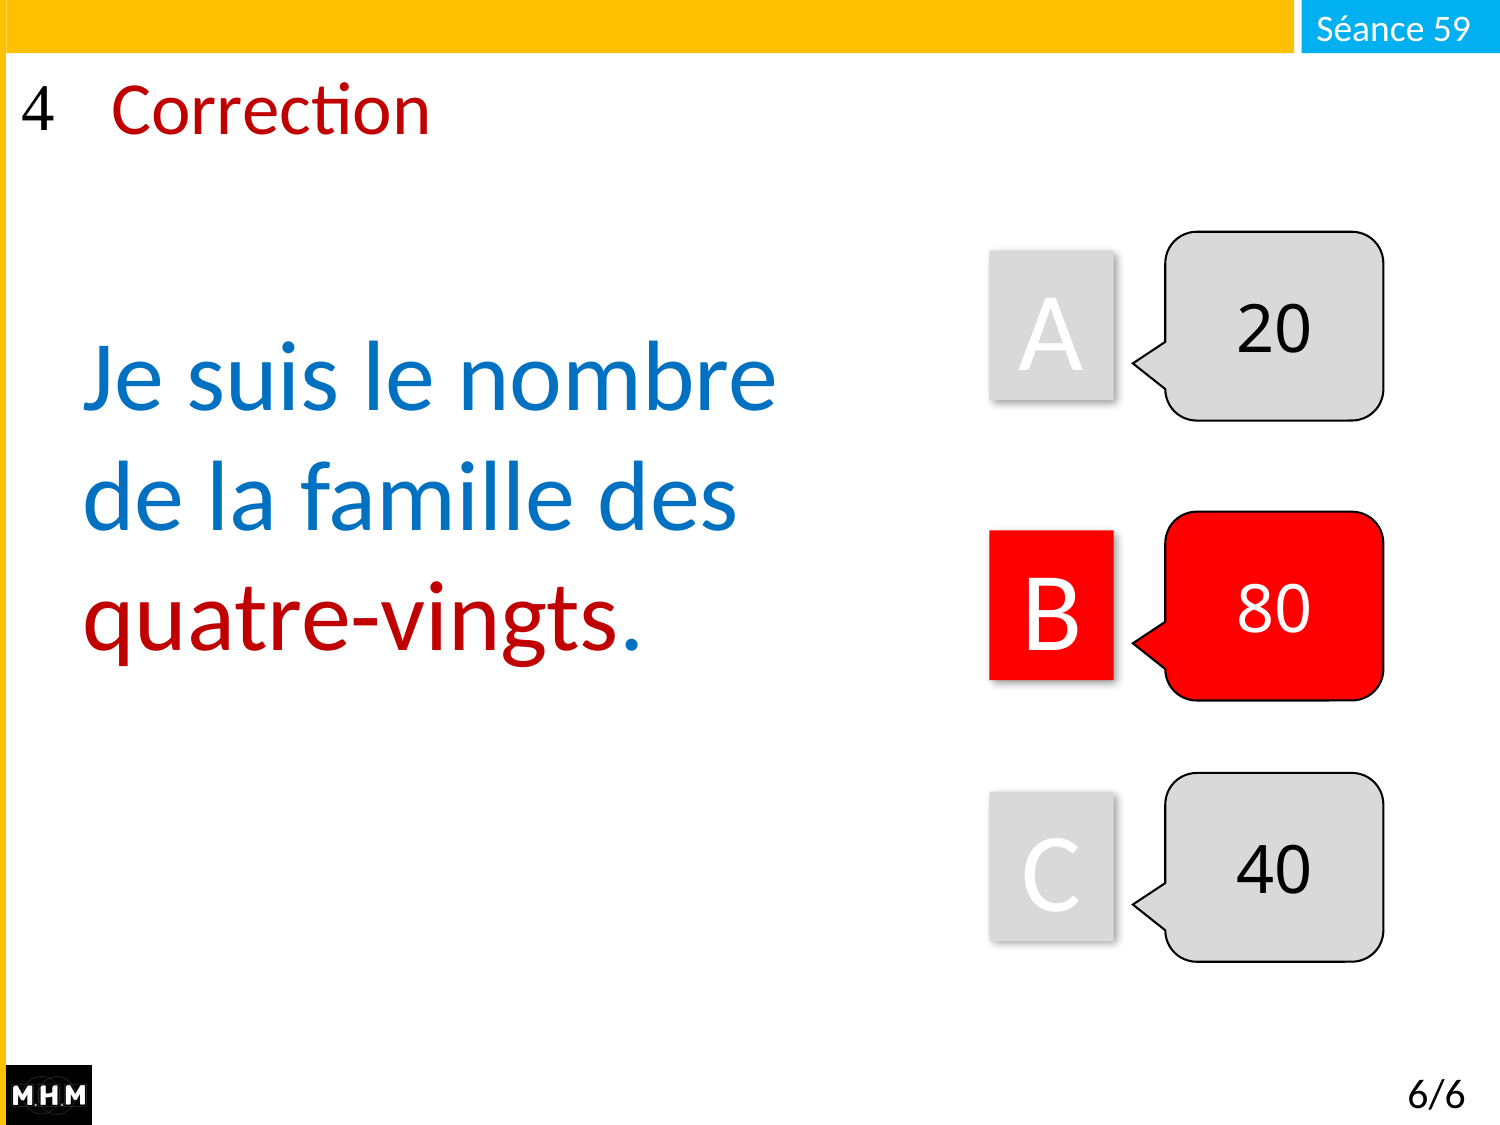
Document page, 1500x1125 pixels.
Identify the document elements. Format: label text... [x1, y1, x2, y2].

text_box Je suis le nombre de la famille des quatre-vingts. [67, 302, 798, 678]
list 6/6 [1373, 1064, 1500, 1125]
text_box 20 [1131, 230, 1385, 422]
text_box C [989, 791, 1114, 942]
text_box 40 [1131, 771, 1385, 963]
text_box B [989, 530, 1114, 681]
text_box 80 [1131, 510, 1385, 702]
picture [6, 1065, 92, 1125]
title Correction [96, 60, 1391, 160]
text_box A [989, 250, 1114, 401]
